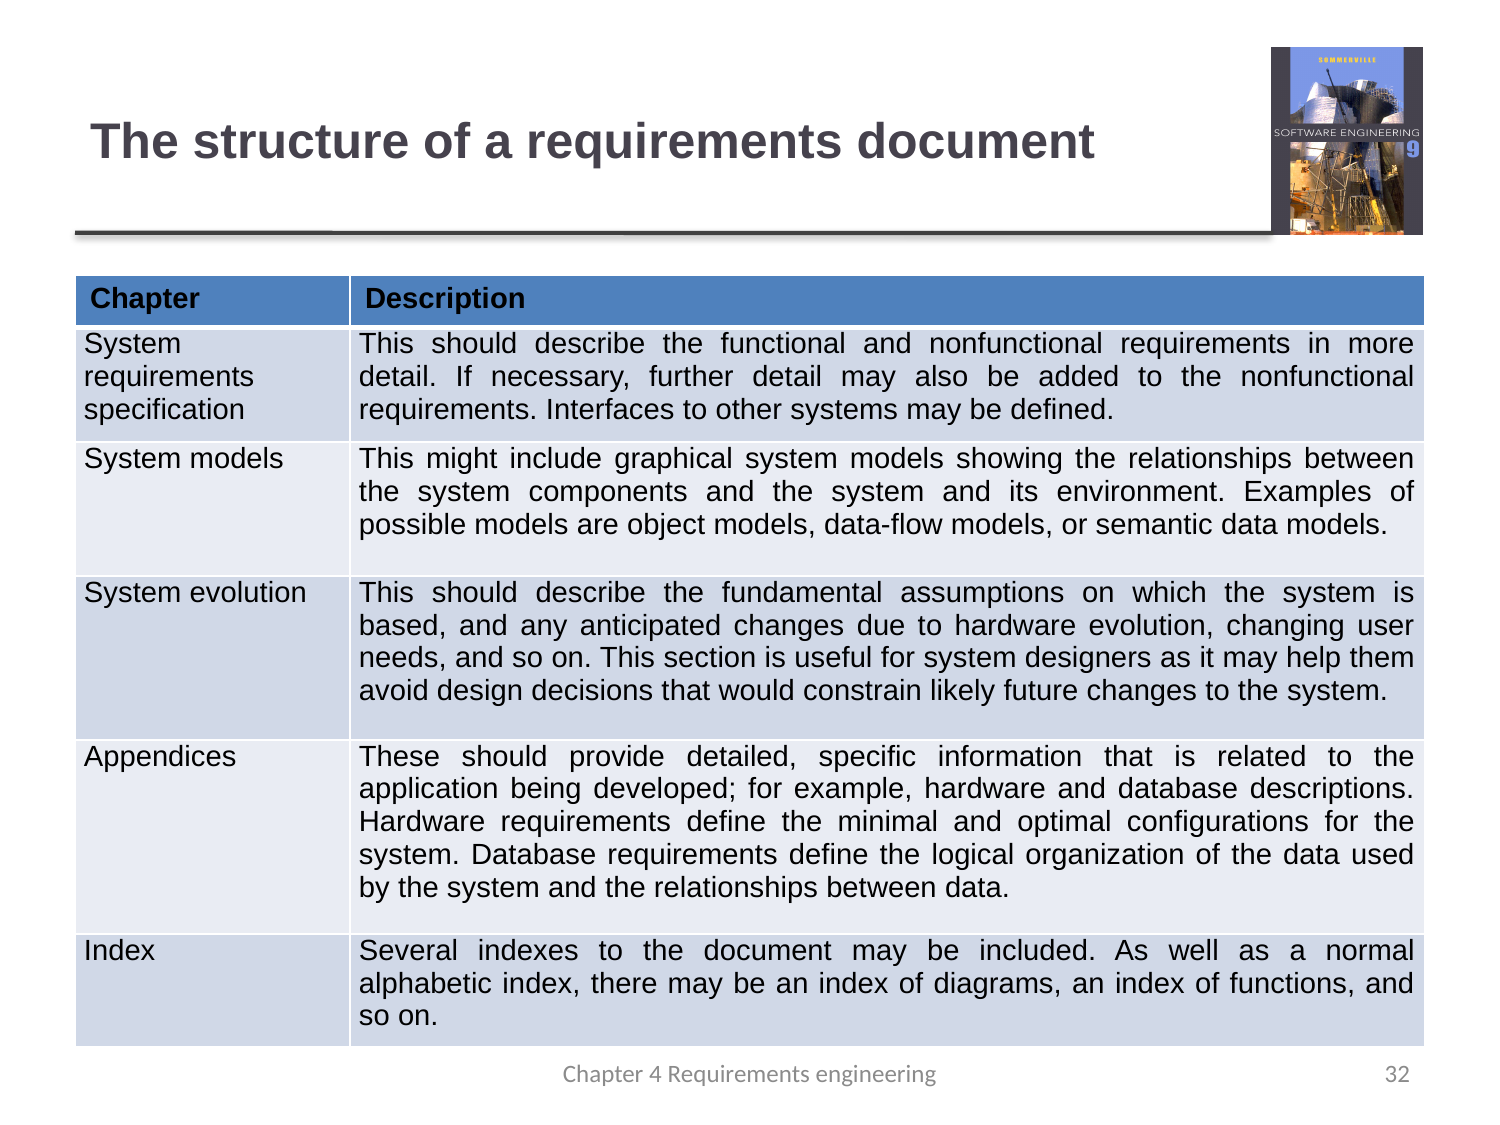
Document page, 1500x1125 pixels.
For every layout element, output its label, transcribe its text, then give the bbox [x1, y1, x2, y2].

table_cell System evolution [76, 577, 349, 739]
table_cell Index [76, 935, 349, 1046]
table_cell This should describe the functional and nonfunctional requirements in more detail. If necessary, further detail may also be added to the nonfunctional requirements. Interfaces to other systems may be defined. [351, 330, 1424, 441]
table_cell This might include graphical system models showing the relationships between the system components and the system and its environment. Examples of possible models are object models, data-flow models, or semantic data models. [351, 443, 1424, 575]
title The structure of a requirements document [74, 44, 1272, 233]
table_header Description [351, 276, 1424, 325]
slide_number 32 [1074, 1042, 1425, 1103]
table_cell System models [76, 443, 349, 575]
table_cell System requirements specification [76, 330, 349, 441]
picture [1272, 47, 1423, 235]
table_cell Several indexes to the document may be included. As well as a normal alphabetic index, there may be an index of diagrams, an index of functions, and so on. [351, 935, 1424, 1046]
table_header Chapter [76, 276, 349, 325]
table_cell Appendices [76, 741, 349, 933]
footer Chapter 4 Requirements engineering [512, 1042, 988, 1103]
table_cell This should describe the fundamental assumptions on which the system is based, and any anticipated changes due to hardware evolution, changing user needs, and so on. This section is useful for system designers as it may help them avoid design decisions that would constrain likely future changes to the system. [351, 577, 1424, 739]
table_cell These should provide detailed, specific information that is related to the application being developed; for example, hardware and database descriptions. Hardware requirements define the minimal and optimal configurations for the system. Database requirements define the logical organization of the data used by the system and the relationships between data. [351, 741, 1424, 933]
